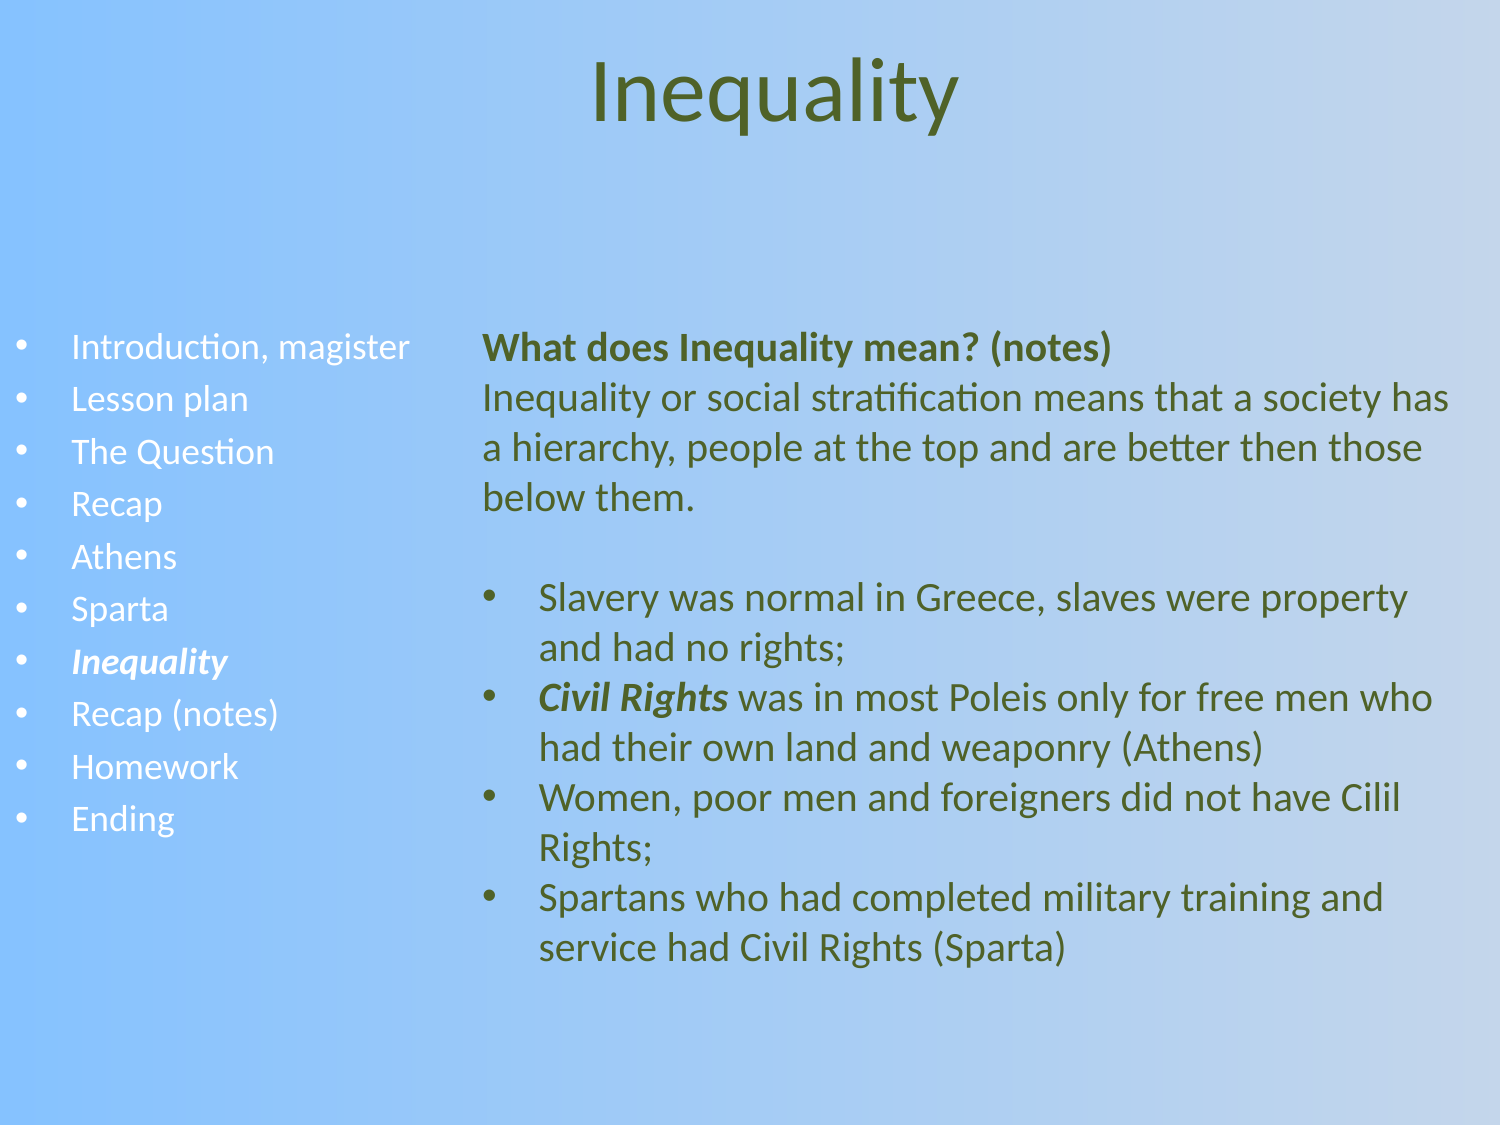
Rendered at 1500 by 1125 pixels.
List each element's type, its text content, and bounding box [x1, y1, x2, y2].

text_box Inequality [100, 0, 1451, 178]
text_box What does Inequality mean? (notes) Inequality or social stratification means that a society has a hierarchy, people at the top and are better then those below them. Slavery was normal in Greece, slaves were property and had no rights; Civil Rights was in most Poleis only for free men who had their own land and weaponry (Athens) Women, poor men and foreigners did not have Cilil Rights; Spartans who had completed military training and service had Civil Rights (Sparta) [467, 312, 1480, 978]
text_box Introduction, magister Lesson plan The Question Recap Athens Sparta Inequality Recap (notes) Homework Ending [0, 314, 473, 1057]
